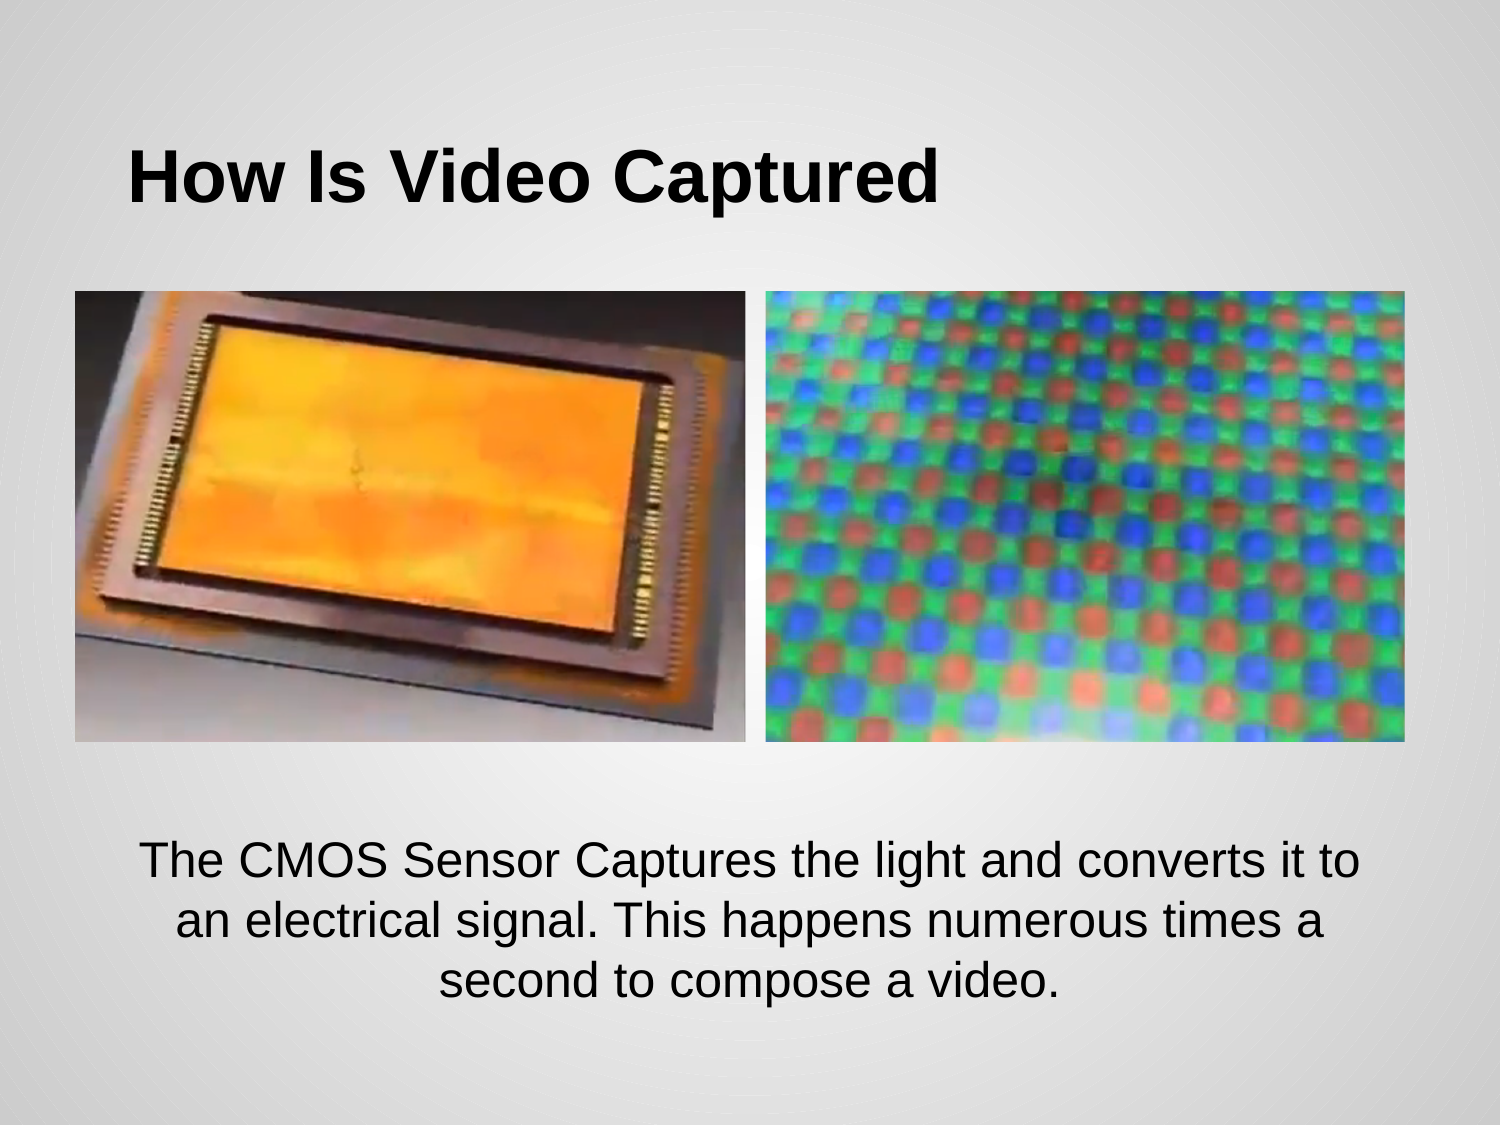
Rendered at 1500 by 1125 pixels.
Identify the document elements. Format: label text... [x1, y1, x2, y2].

text_box [75, 291, 746, 742]
text_box The CMOS Sensor Captures the light and converts it to an electrical signal. This happens numerous times a second to compose a video. [116, 812, 1384, 1023]
text_box [765, 291, 1405, 742]
title How Is Video Captured [75, 14, 1425, 233]
text_box [83, 798, 1407, 968]
